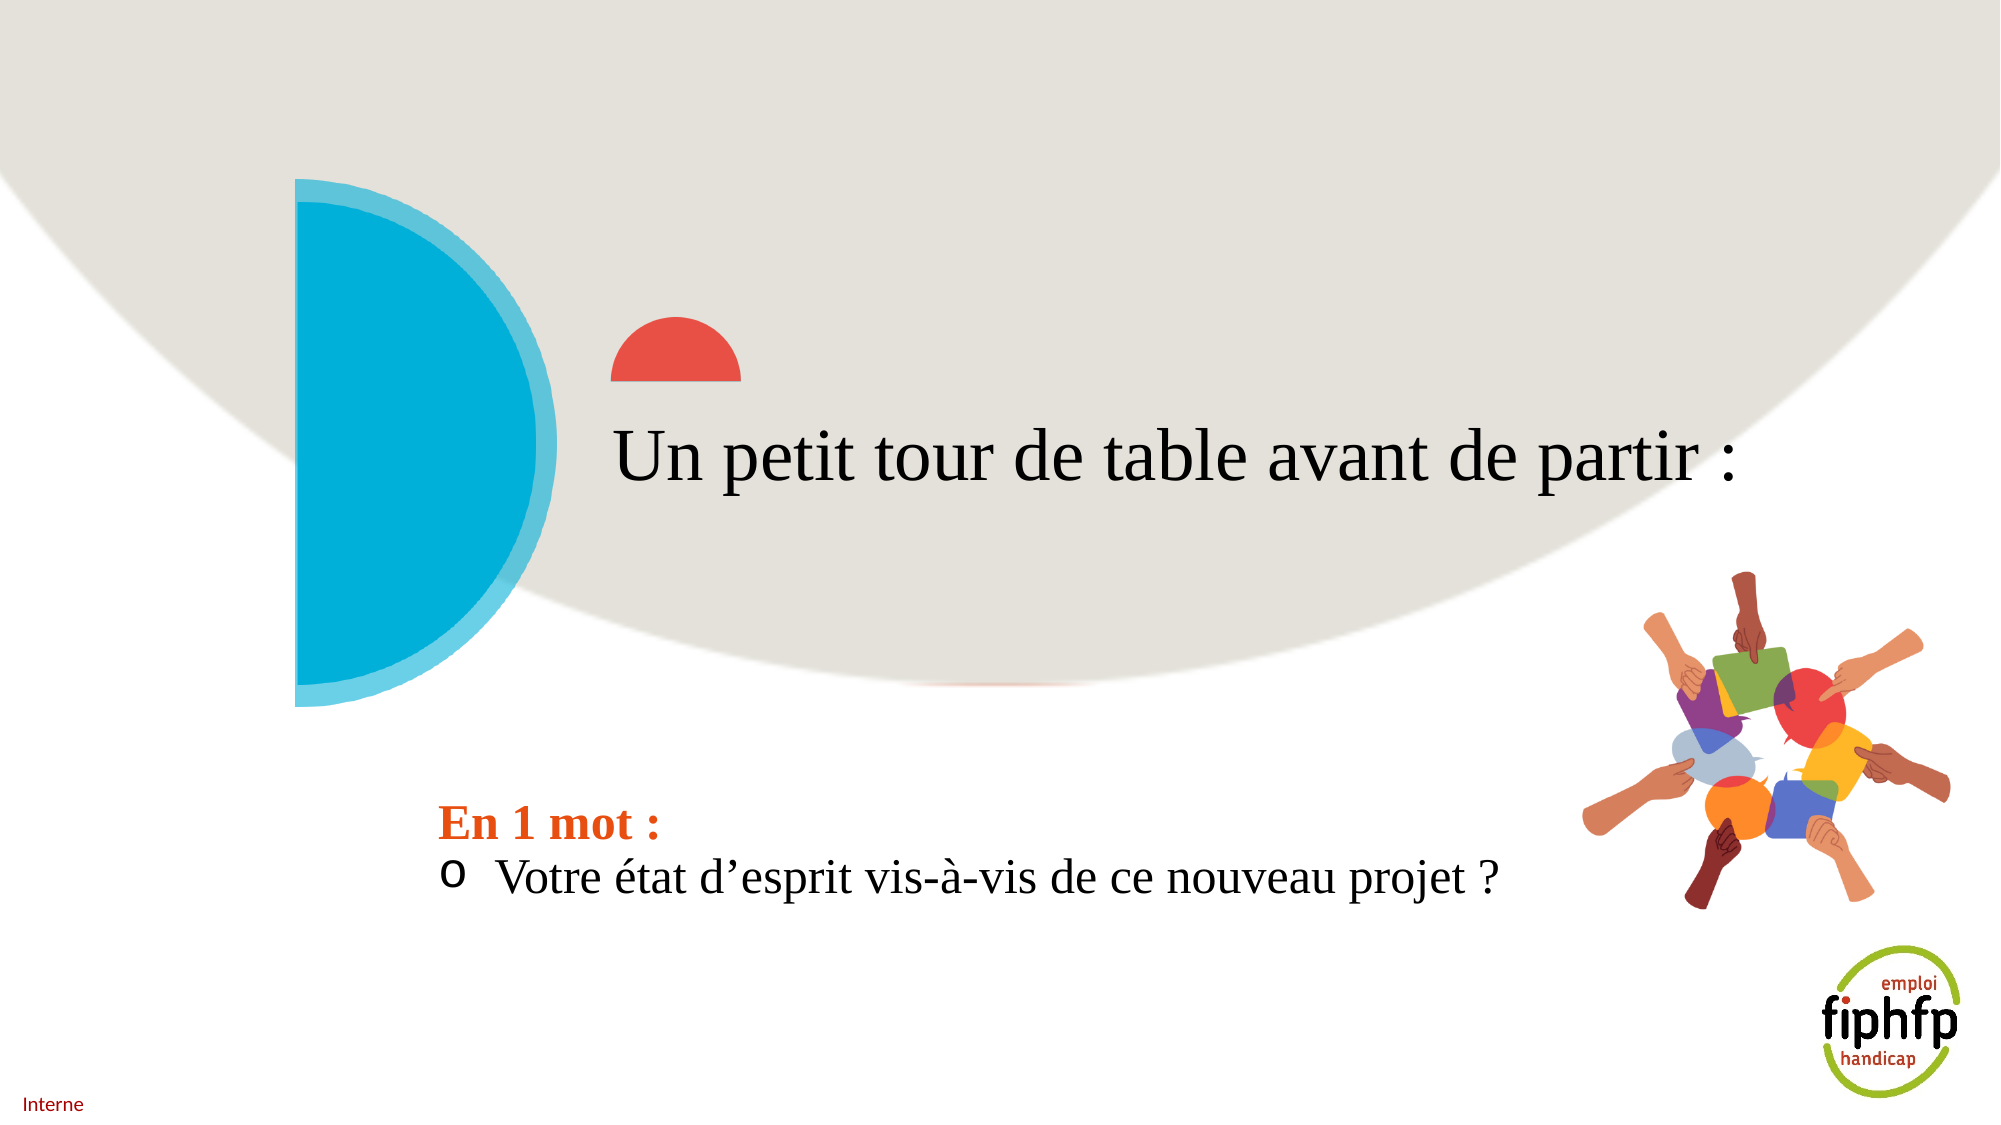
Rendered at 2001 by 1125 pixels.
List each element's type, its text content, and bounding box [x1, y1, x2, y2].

text_box En 1 mot : Votre état d’esprit vis-à-vis de ce nouveau projet ? [423, 788, 1588, 1117]
picture [0, 0, 2001, 915]
picture [1816, 941, 1966, 1101]
title Un petit tour de table avant de partir : [597, 408, 1762, 589]
